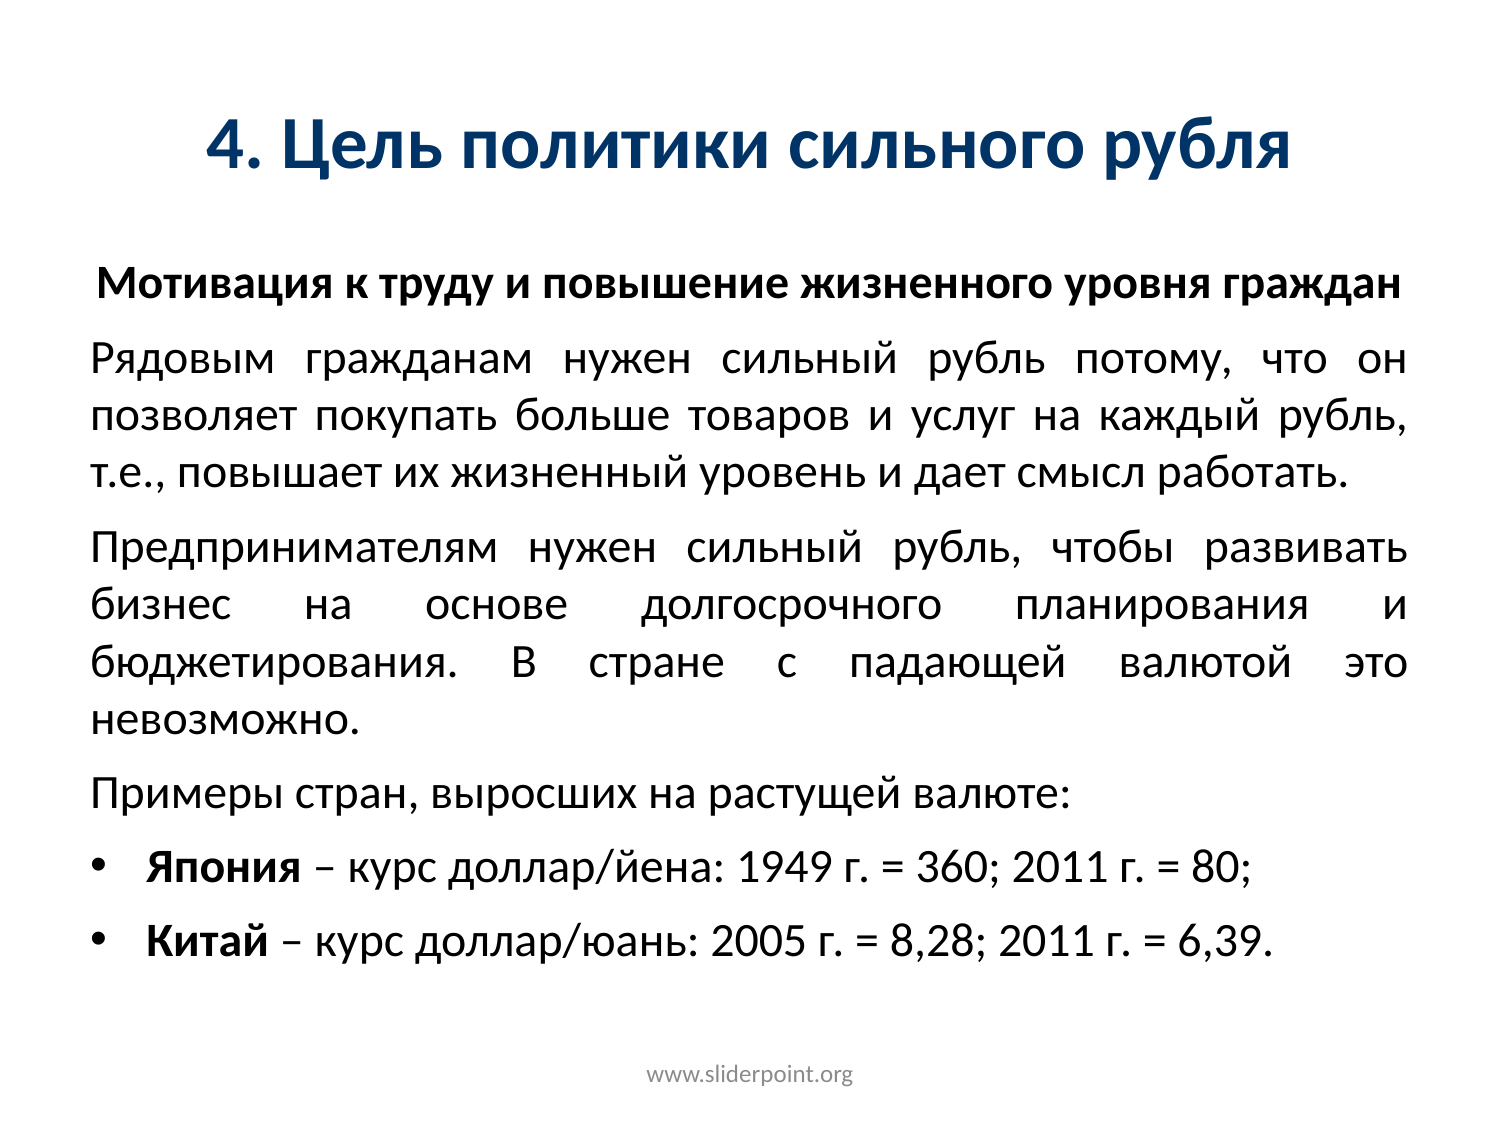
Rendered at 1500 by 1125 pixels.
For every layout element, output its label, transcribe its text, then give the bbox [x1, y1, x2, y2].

title 4. Цель политики сильного рубля [75, 45, 1425, 232]
list Мотивация к труду и повышение жизненного уровня граждан Рядовым гражданам нужен сильный рубль потому, что он позволяет покупать больше товаров и услуг на каждый рубль, т.е., повышает их жизненный уровень и дает смысл работать. Предпринимателям нужен сильный рубль, чтобы развивать бизнес на основе долгосрочного планирования и бюджетирования. В стране с падающей валютой это невозможно. Примеры стран, выросших на растущей валюте: Япония – курс доллар/йена: 1949 г. = 360; 2011 г. = 80; Китай – курс доллар/юань: 2005 г. = 8,28; 2011 г. = 6,39. [75, 243, 1425, 1083]
footer www.sliderpoint.org [512, 1042, 988, 1103]
